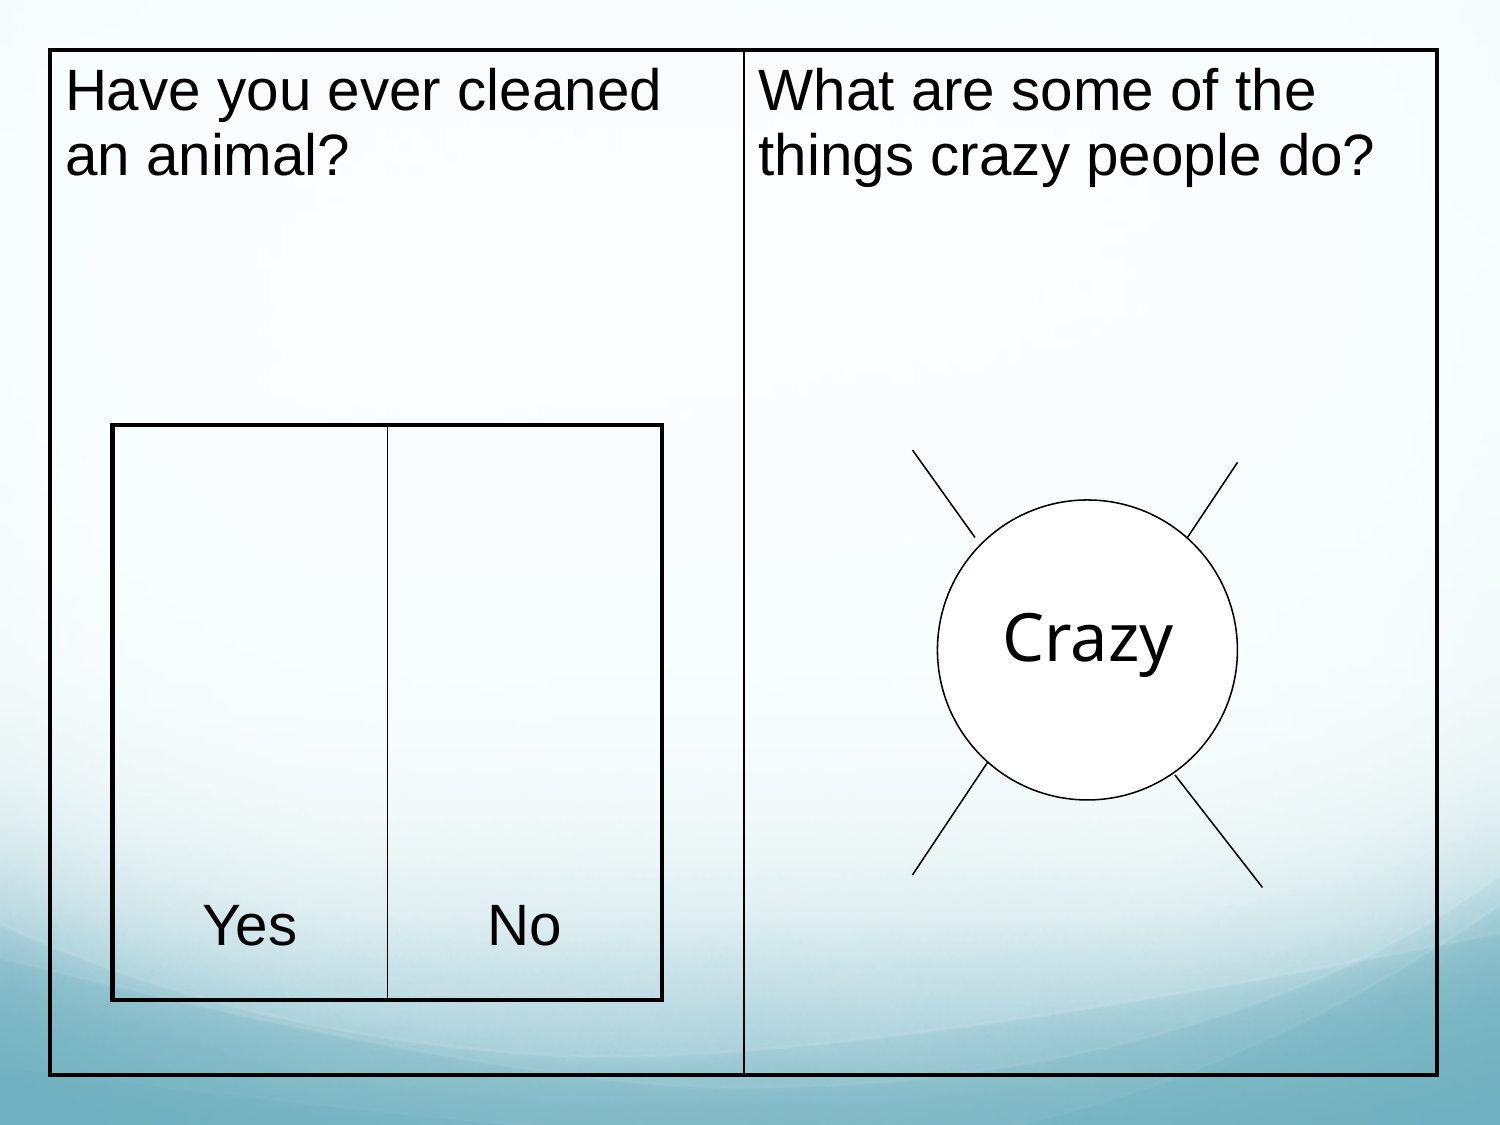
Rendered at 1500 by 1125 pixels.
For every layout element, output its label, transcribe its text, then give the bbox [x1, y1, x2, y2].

table_header Have you ever cleaned an animal? [52, 52, 743, 1073]
table_header Yes [115, 427, 387, 998]
table_header No [388, 427, 660, 998]
text_box Crazy [987, 587, 1200, 683]
table_header What are some of the things crazy people do? [745, 52, 1435, 1073]
text_box [937, 499, 1238, 800]
